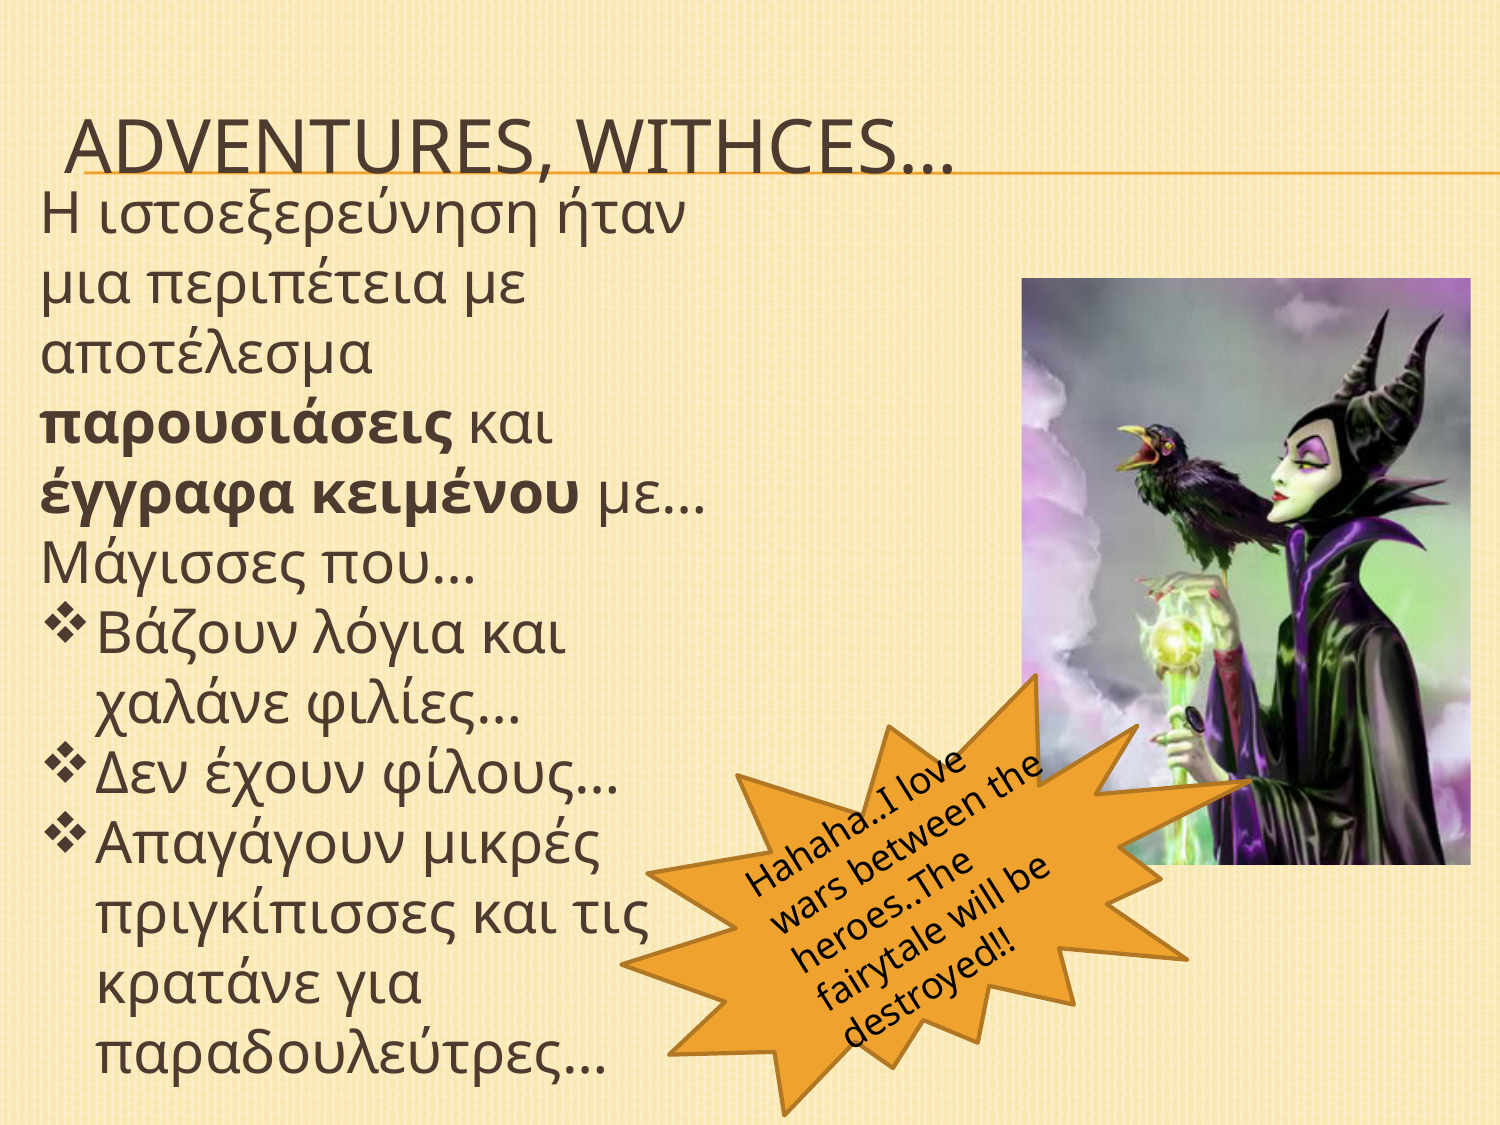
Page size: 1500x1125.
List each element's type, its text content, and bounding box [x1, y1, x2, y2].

text_box [735, 773, 826, 841]
title Αdventures, withces… [49, 75, 1475, 213]
text_box [619, 855, 840, 1118]
text_box Hahaha..I love wars between the heroes..The fairytale will be destroyed!! [719, 686, 1148, 1073]
text_box Η ιστοεξερεύνηση ήταν μια περιπέτεια με αποτέλεσμα παρουσιάσεις και έγγραφα κειμένου με… Μάγισσες που… Βάζουν λόγια και χαλάνε φιλίες… Δεν έχουν φίλους… Απαγάγουν μικρές πριγκίπισσες και τις κρατάνε για παραδουλεύτρες… [24, 167, 769, 1093]
text_box [1127, 883, 1158, 898]
picture [1021, 278, 1471, 866]
text_box [873, 724, 917, 772]
text_box [873, 1026, 922, 1071]
text_box [926, 906, 1190, 1045]
